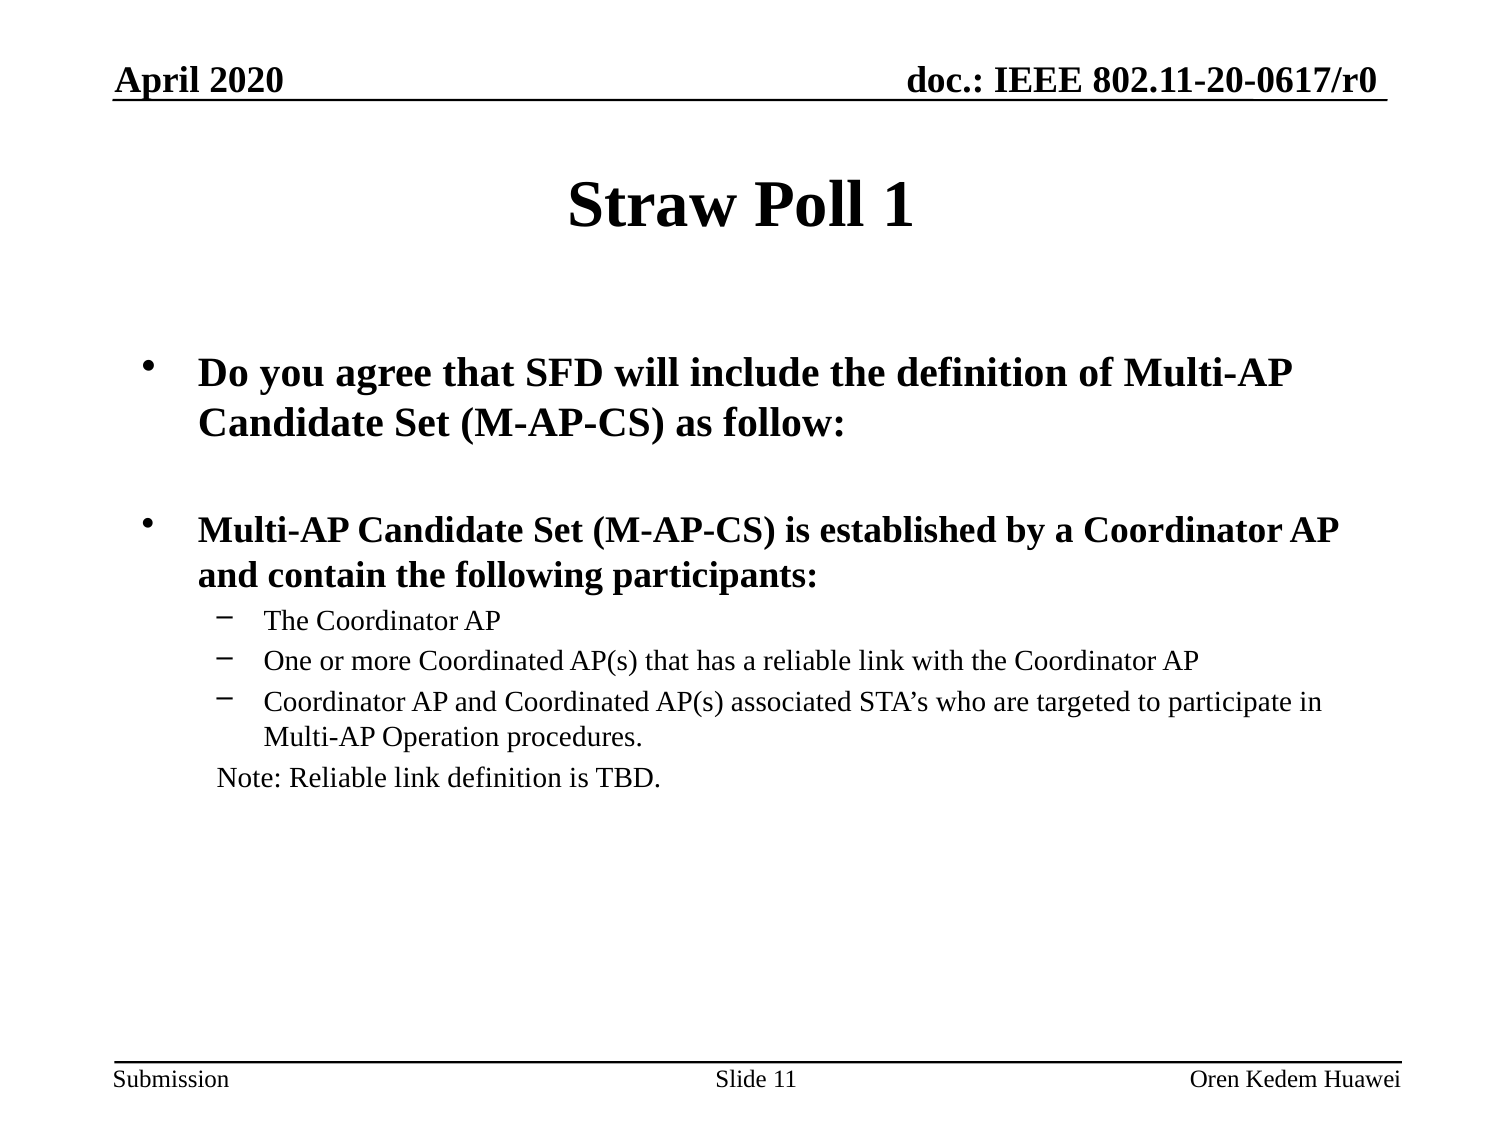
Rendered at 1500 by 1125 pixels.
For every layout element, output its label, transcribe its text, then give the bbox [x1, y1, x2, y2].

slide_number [114, 54, 286, 101]
footer Oren Kedem Huawei [1186, 1061, 1402, 1093]
list Do you agree that SFD will include the definition of Multi-AP Candidate Set (M-AP-CS) as follow: Multi-AP Candidate Set (M-AP-CS) is established by a Coordinator AP and contain the following participants: The Coordinator AP One or more Coordinated AP(s) that has a reliable link with the Coordinator AP Coordinator AP and Coordinated AP(s) associated STA’s who are targeted to participate in Multi-AP Operation procedures. Note: Reliable link definition is TBD. [126, 337, 1402, 1013]
slide_number Slide 11 [712, 1061, 800, 1093]
title Straw Poll 1 [112, 112, 1388, 288]
